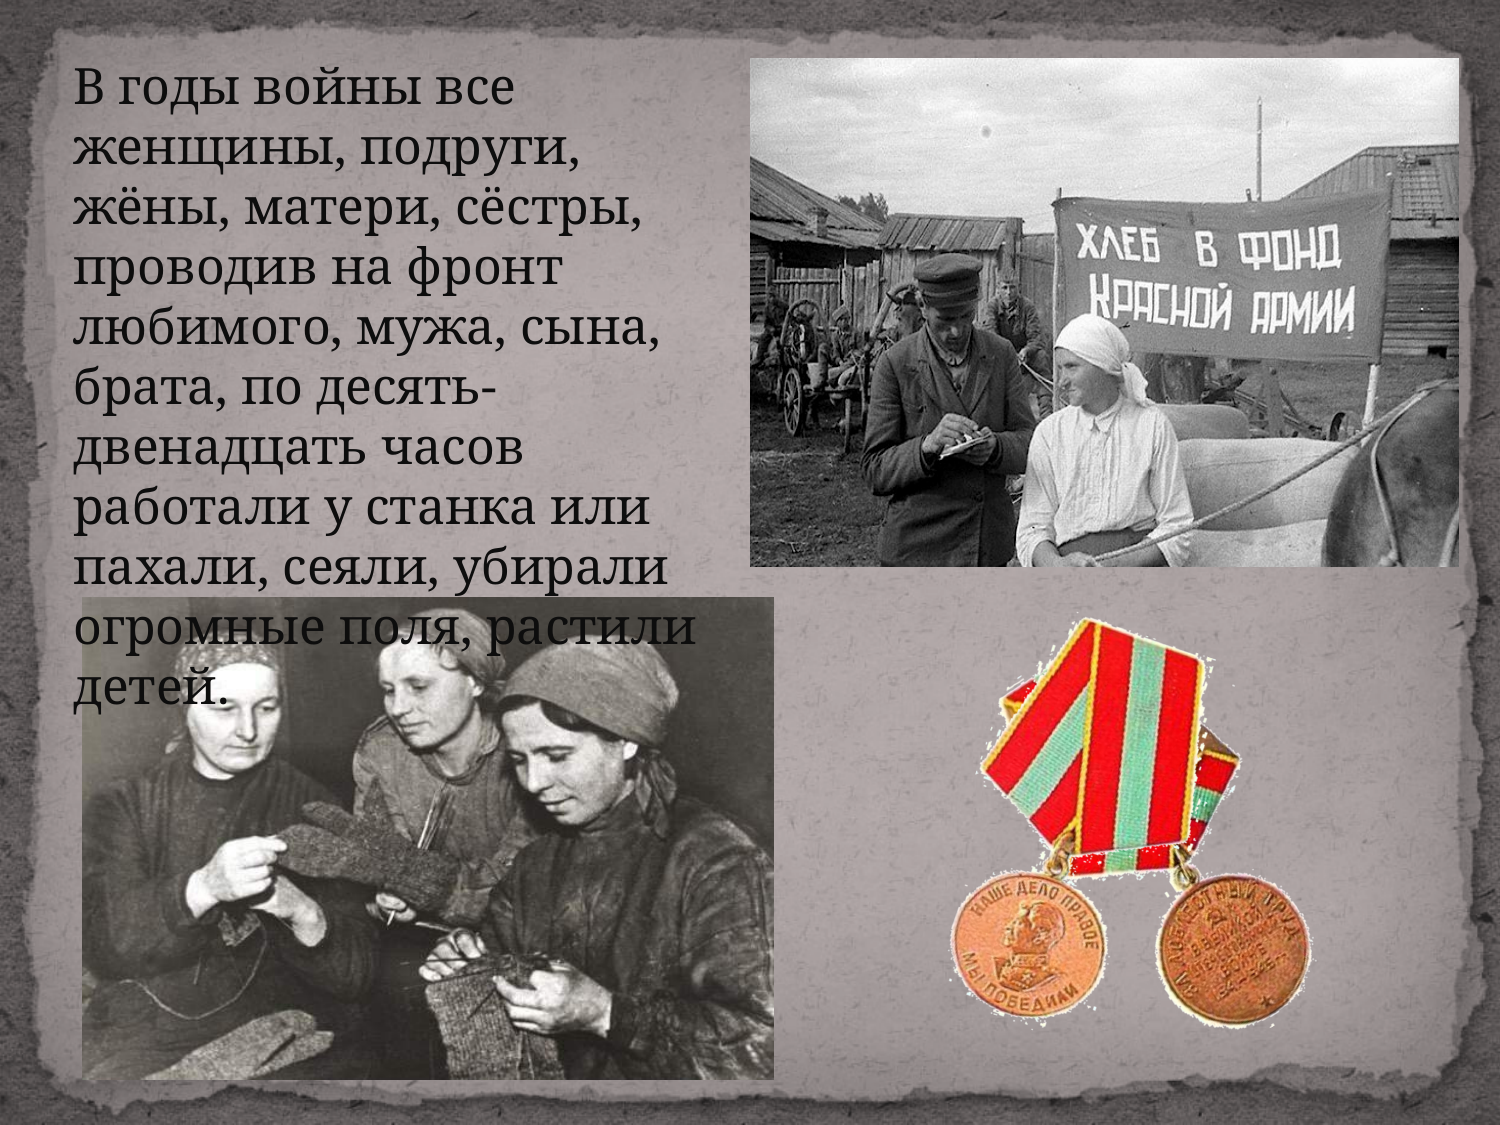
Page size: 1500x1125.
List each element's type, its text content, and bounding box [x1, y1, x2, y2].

picture [82, 597, 774, 1080]
text_box В годы войны все женщины, подруги, жёны, матери, сёстры, проводив на фронт любимого, мужа, сына, брата, по десять-двенадцать часов работали у станка или пахали, сеяли, убирали огромные поля, растили детей. [58, 46, 762, 722]
picture [904, 598, 1375, 1091]
picture [750, 58, 1459, 567]
